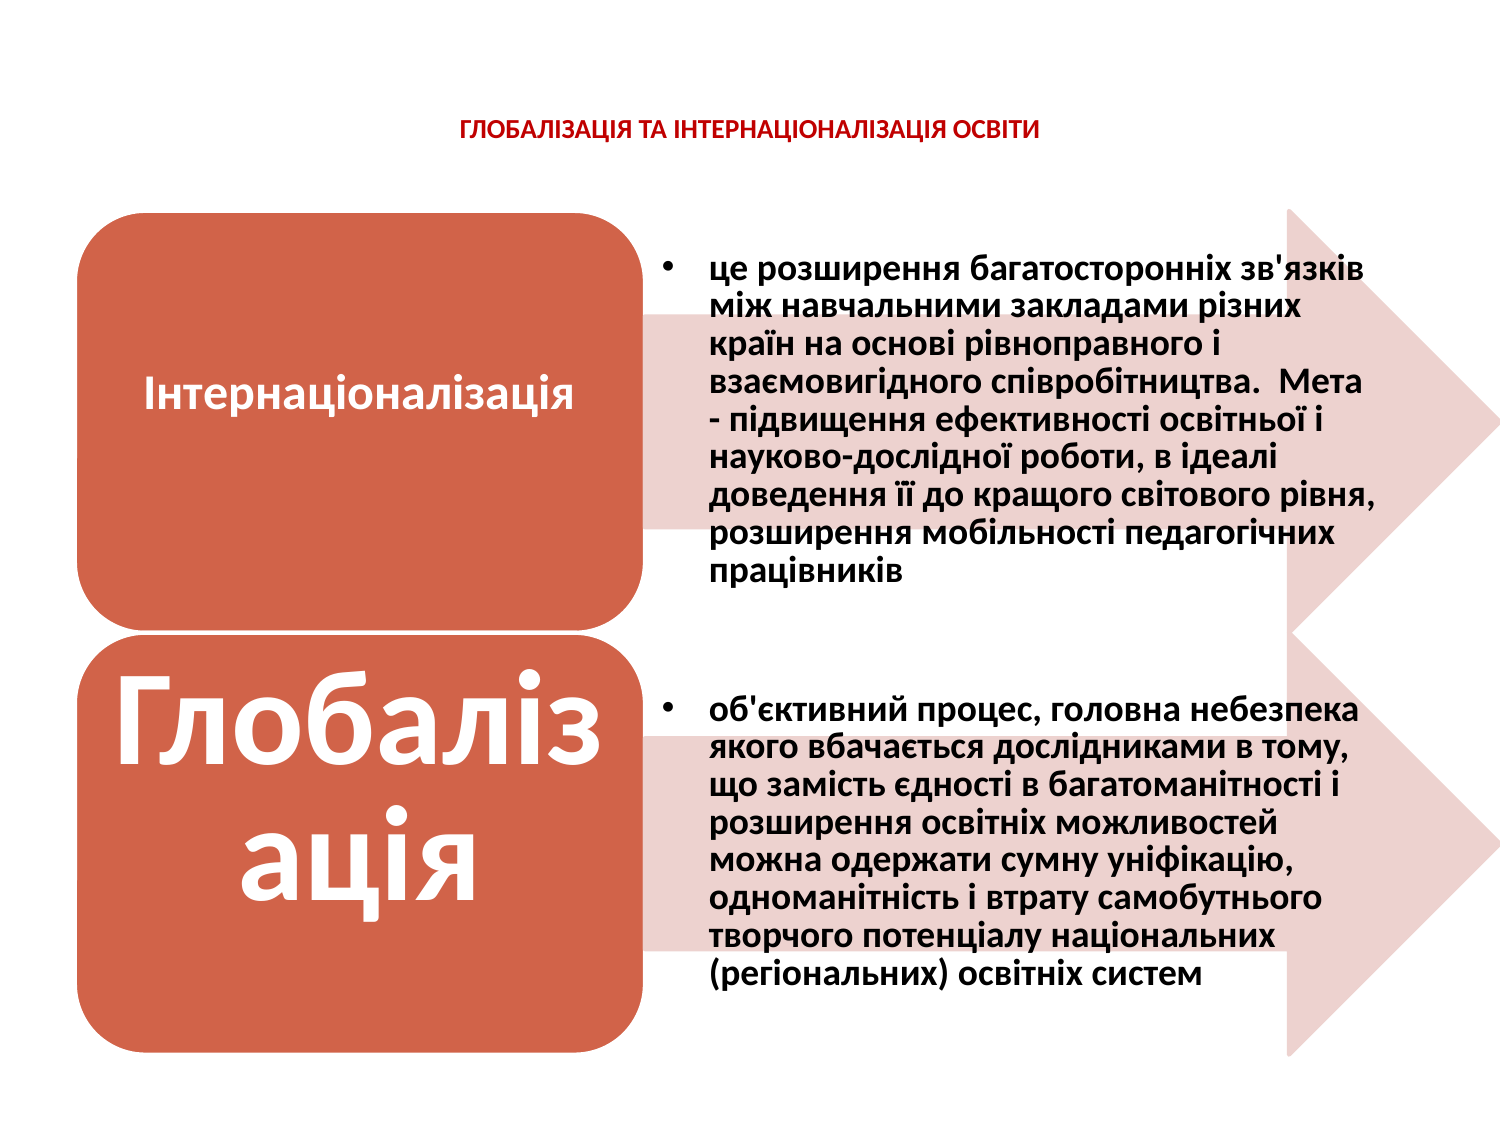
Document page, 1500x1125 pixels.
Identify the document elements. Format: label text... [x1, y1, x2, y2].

title ГЛОБАЛІЗАЦІЯ ТА ІНТЕРНАЦІОНАЛІЗАЦІЯ ОСВІТИ [74, 70, 1426, 188]
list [74, 210, 1500, 1055]
